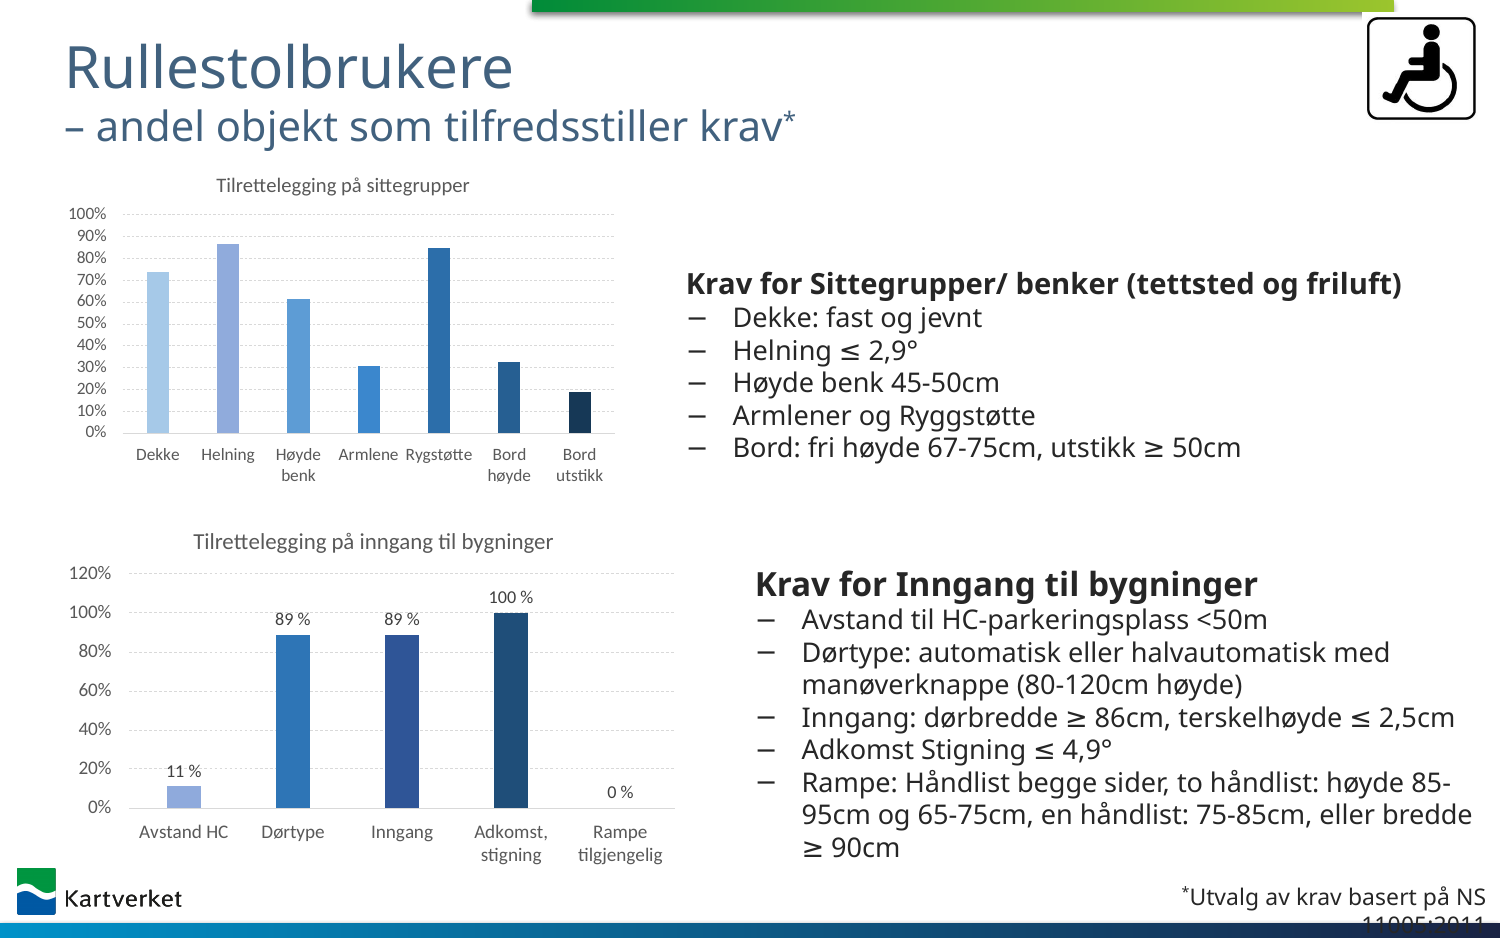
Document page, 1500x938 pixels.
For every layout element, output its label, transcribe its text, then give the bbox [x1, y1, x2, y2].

text_box Krav for Inngang til bygninger Avstand til HC-parkeringsplass <50m Dørtype: automatisk eller halvautomatisk med manøverknappe (80-120cm høyde) Inngang: dørbredde ≥ 86cm, terskelhøyde ≤ 2,5cm Adkomst Stigning ≤ 4,9° Rampe: Håndlist begge sider, to håndlist: høyde 85-95cm og 65-75cm, en håndlist: 75-85cm, eller bredde ≥ 90cm [740, 555, 1491, 870]
picture [62, 166, 625, 492]
picture [1362, 12, 1481, 126]
text_box Krav for Sittegrupper/ benker (tettsted og friluft) Dekke: fast og jevnt Helning ≤ 2,9° Høyde benk 45-50cm Armlener og Ryggstøtte Bord: fri høyde 67-75cm, utstikk ≥ 50cm [670, 258, 1418, 471]
text_box Rullestolbrukere – andel objekt som tilfredsstiller krav* [49, 25, 1431, 158]
text_box *Utvalg av krav basert på NS 11005:2011 [1068, 873, 1500, 938]
picture [62, 520, 686, 874]
